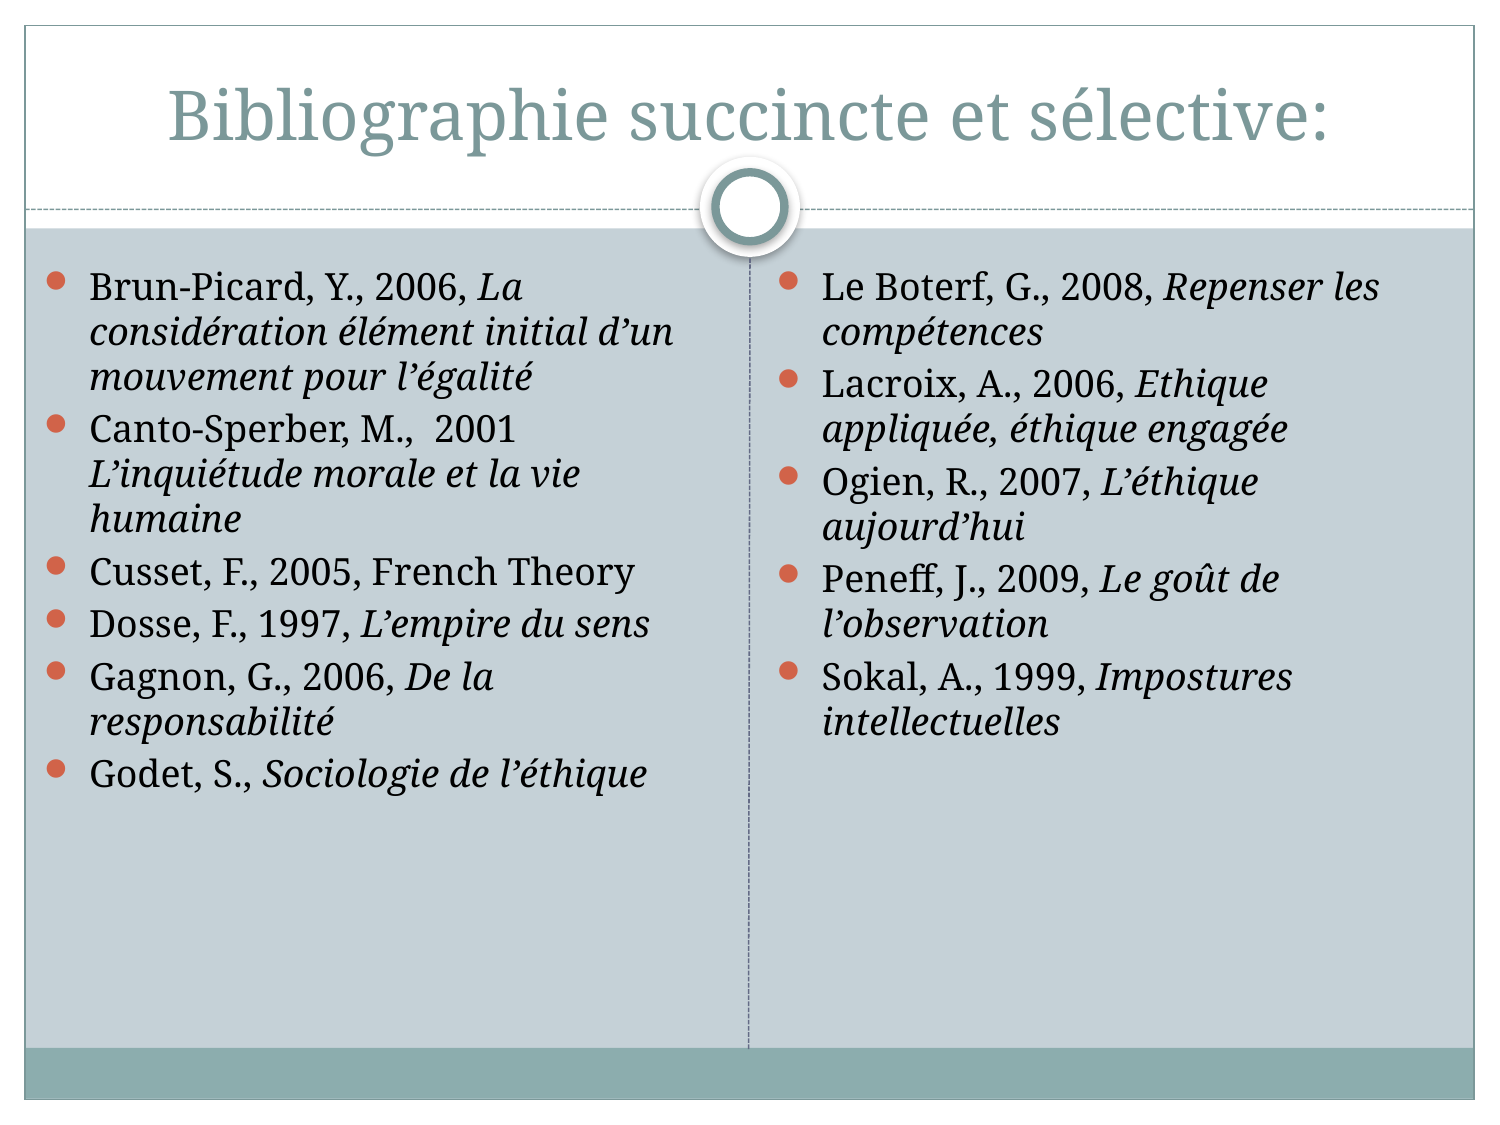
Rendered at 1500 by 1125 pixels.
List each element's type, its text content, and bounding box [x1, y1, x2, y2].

list Le Boterf, G., 2008, Repenser les compétences Lacroix, A., 2006, Ethique appliquée, éthique engagée Ogien, R., 2007, L’éthique aujourd’hui Peneff, J., 2009, Le goût de l’observation Sokal, A., 1999, Impostures intellectuelles [761, 255, 1471, 993]
title Bibliographie succincte et sélective: [49, 37, 1450, 162]
list Brun-Picard, Y., 2006, La considération élément initial d’un mouvement pour l’égalité Canto-Sperber, M., 2001 L’inquiétude morale et la vie humaine Cusset, F., 2005, French Theory Dosse, F., 1997, L’empire du sens Gagnon, G., 2006, De la responsabilité Godet, S., Sociologie de l’éthique [29, 255, 727, 993]
